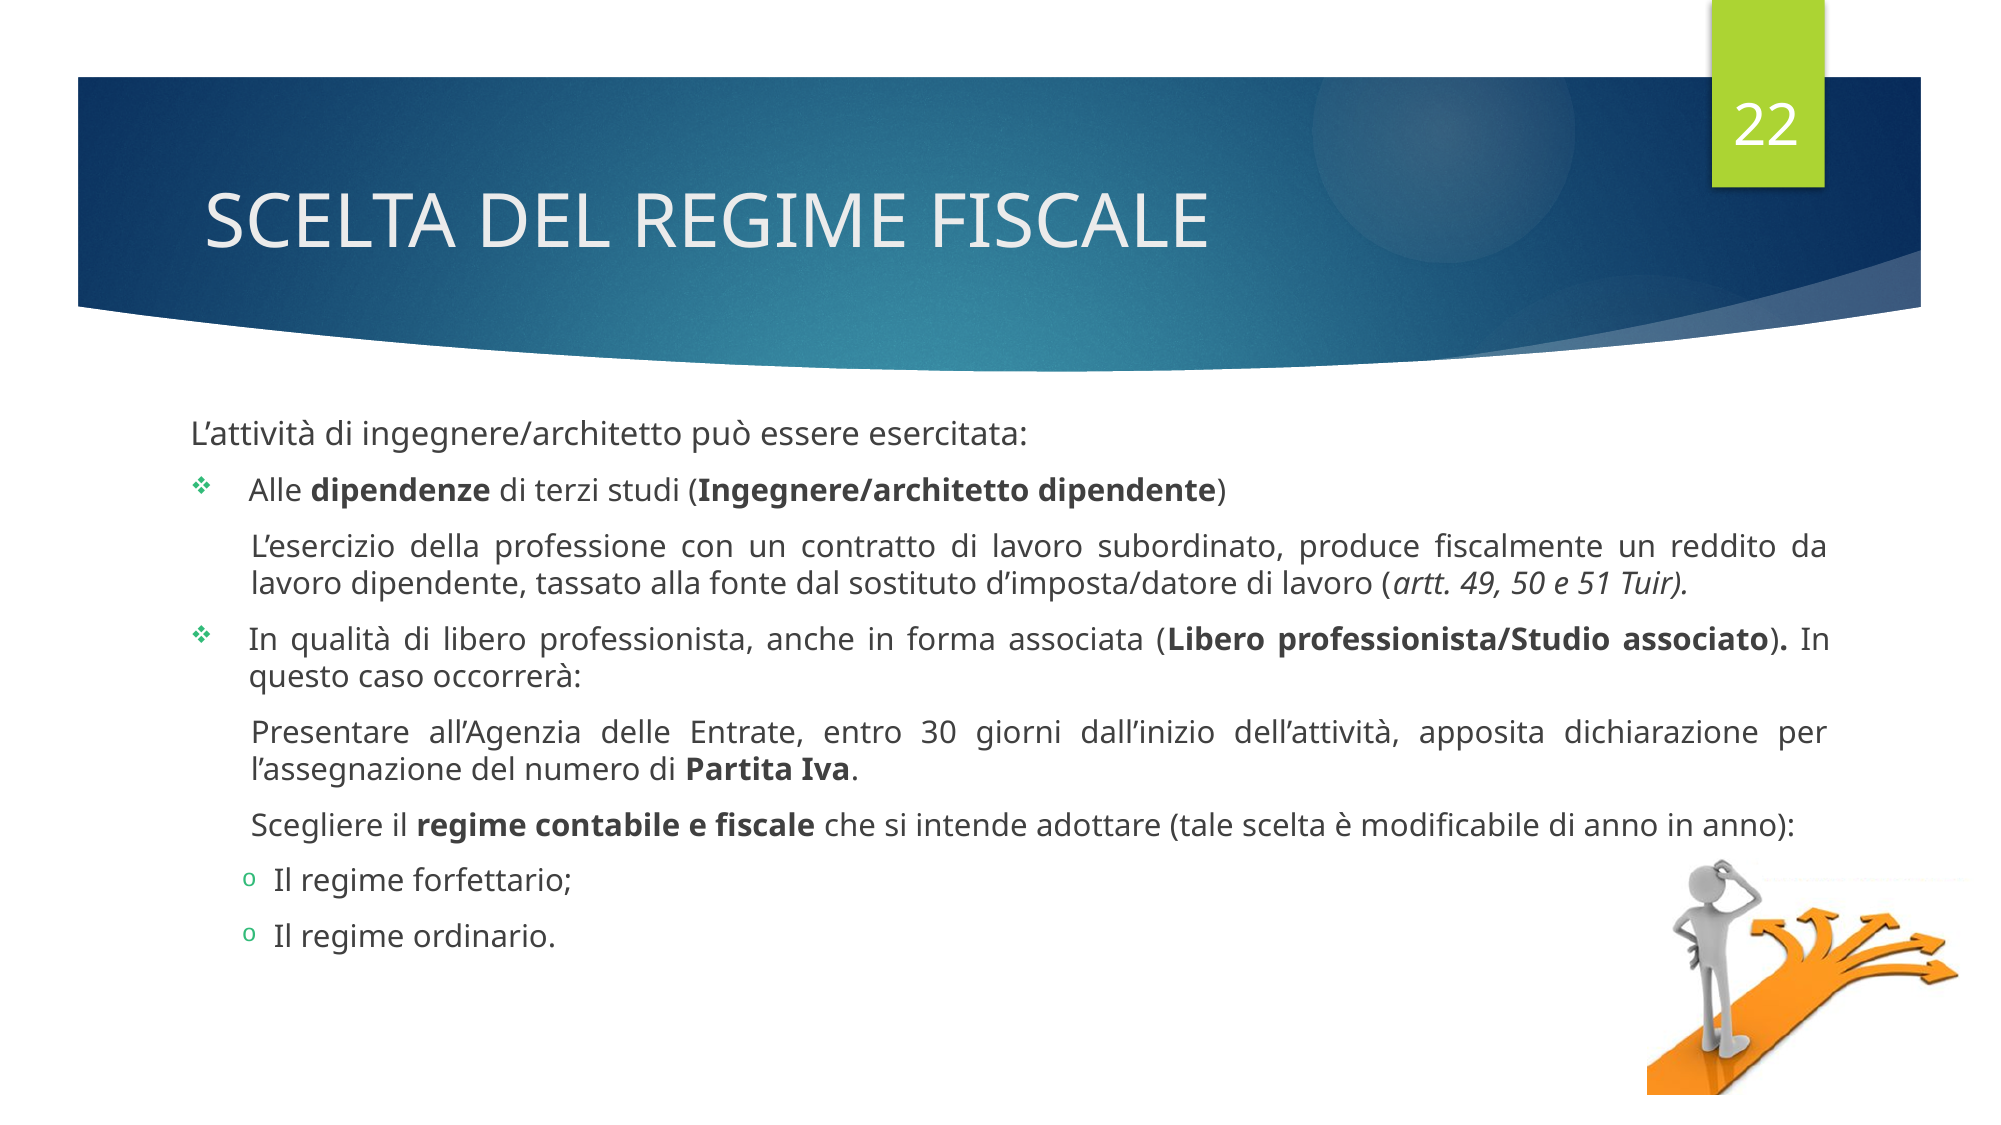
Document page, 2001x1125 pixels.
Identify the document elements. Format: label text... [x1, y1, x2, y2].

title SCELTA DEL REGIME FISCALE [189, 159, 1627, 276]
list L’attività di ingegnere/architetto può essere esercitata: Alle dipendenze di terzi studi (Ingegnere/architetto dipendente) L’esercizio della professione con un contratto di lavoro subordinato, produce fiscalmente un reddito da lavoro dipendente, tassato alla fonte dal sostituto d’imposta/datore di lavoro (artt. 49, 50 e 51 Tuir). In qualità di libero professionista, anche in forma associata (Libero professionista/Studio associato). In questo caso occorrerà: Presentare all’Agenzia delle Entrate, entro 30 giorni dall’inizio dell’attività, apposita dichiarazione per l’assegnazione del numero di Partita Iva. Scegliere il regime contabile e fiscale che si intende adottare (tale scelta è modificabile di anno in anno): Il regime forfettario; Il regime ordinario. [175, 404, 1846, 966]
picture [1646, 858, 1975, 1095]
slide_number 22 [1698, 48, 1836, 175]
